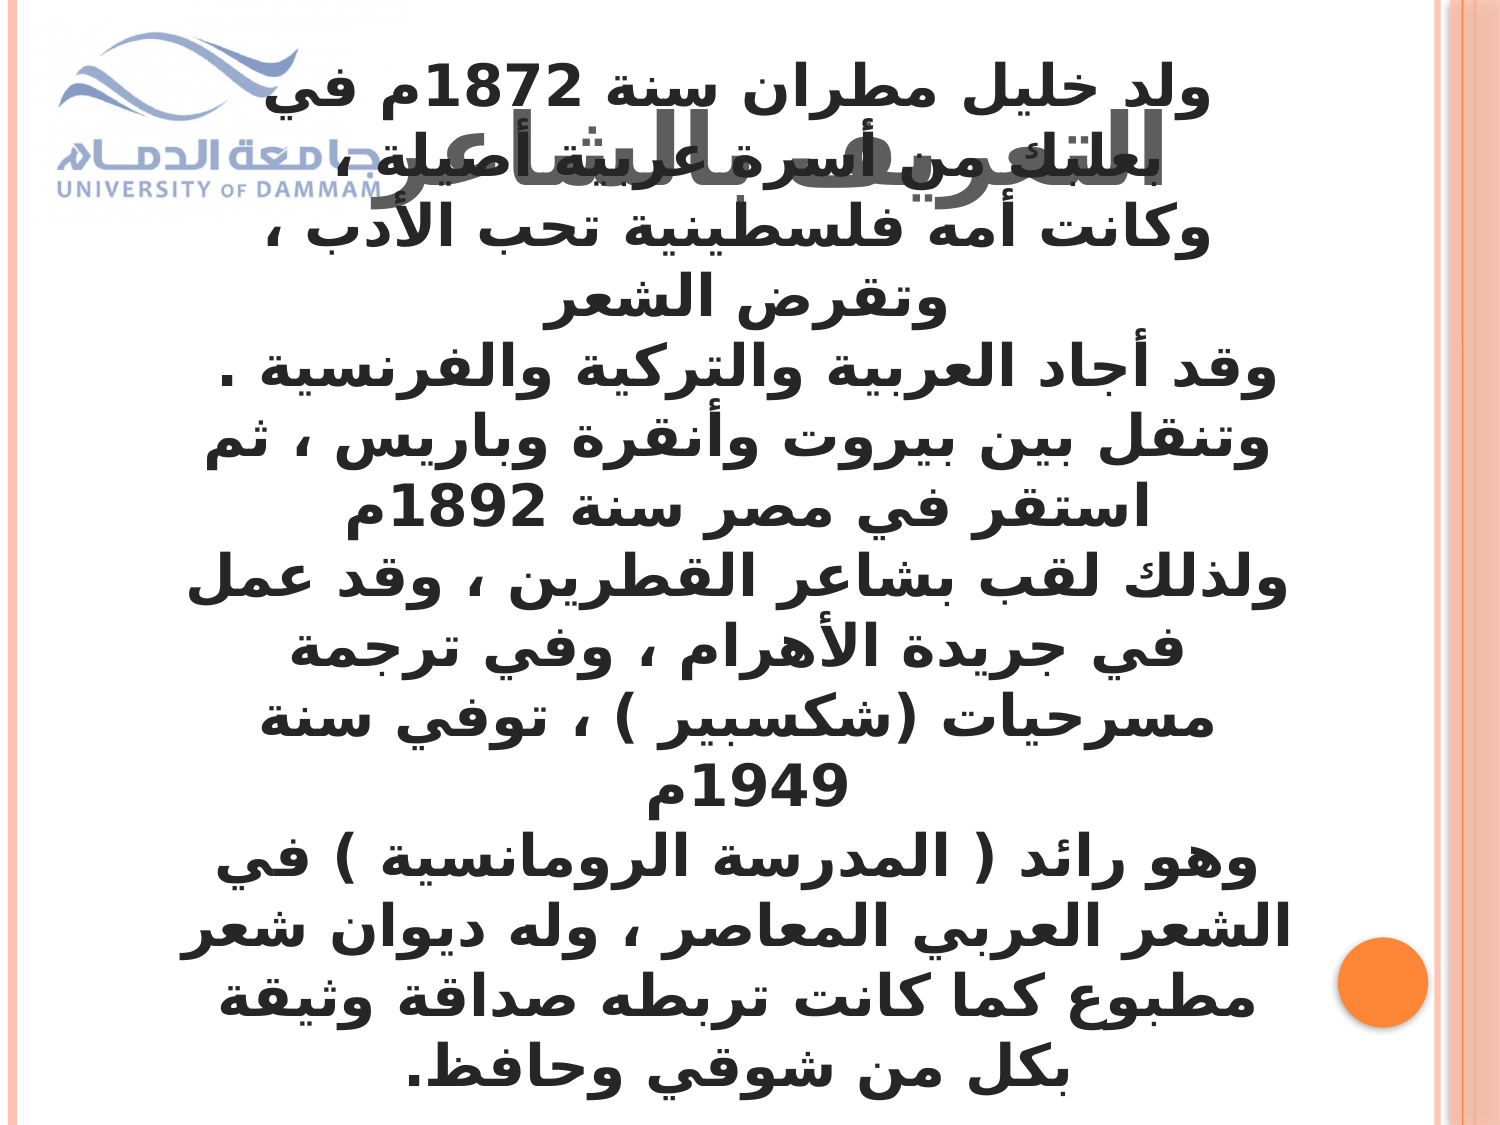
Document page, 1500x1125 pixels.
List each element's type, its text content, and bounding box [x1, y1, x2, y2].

text_box ولد خليل مطران سنة 1872م في بعلبك من أسرة عربية أصيلة ، وكانت أمه فلسطينية تحب الأدب ، وتقرض الشعر وقد أجاد العربية والتركية والفرنسية . وتنقل بين بيروت وأنقرة وباريس ، ثم استقر في مصر سنة 1892م ولذلك لقب بشاعر القطرين ، وقد عمل في جريدة الأهرام ، وفي ترجمة مسرحيات (شكسبير ) ، توفي سنة 1949م وهو رائد ( المدرسة الرومانسية ) في الشعر العربي المعاصر ، وله ديوان شعر مطبوع كما كانت تربطه صداقة وثيقة بكل من شوقي وحافظ. [157, 218, 1319, 978]
picture [23, 0, 408, 225]
text_box التعريف بالشاعر [413, 78, 1270, 213]
